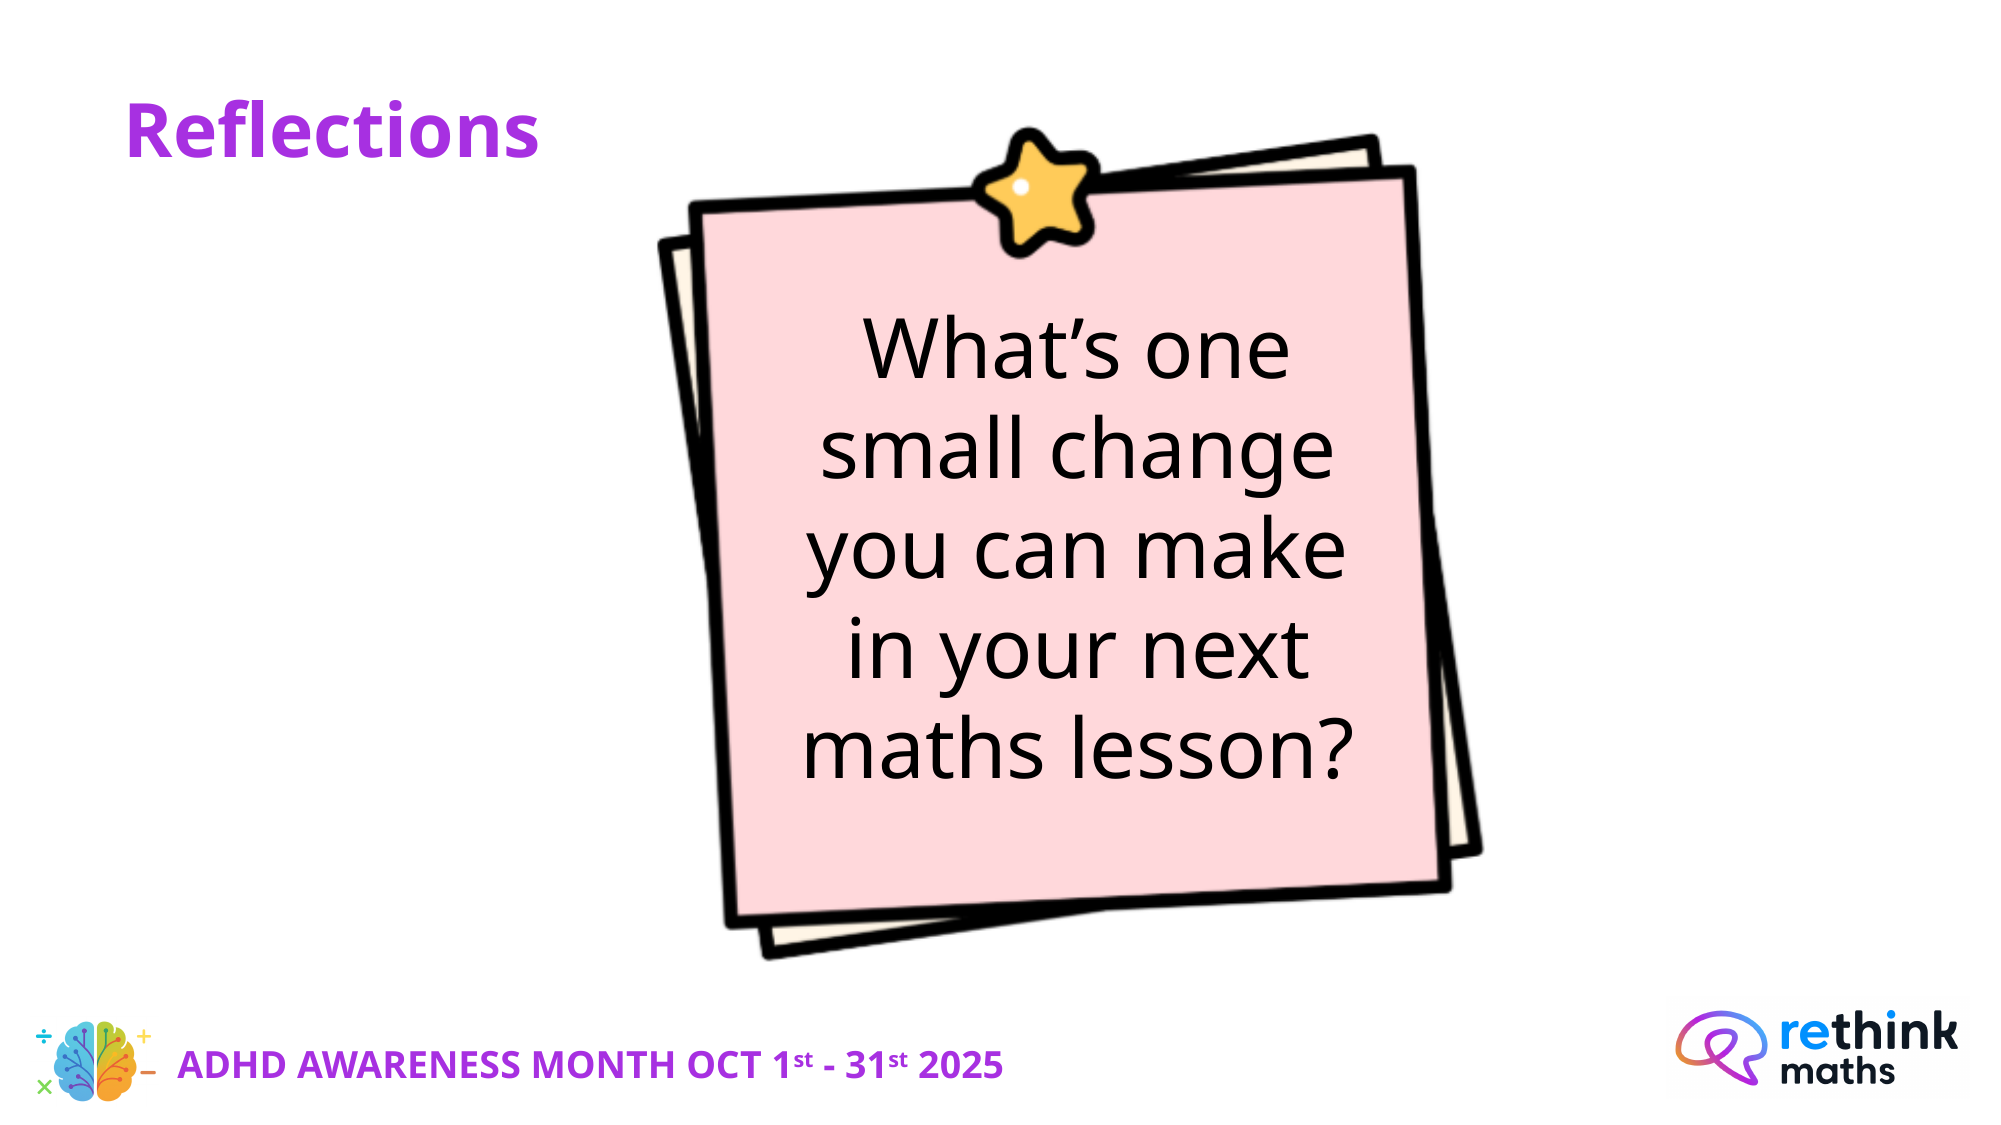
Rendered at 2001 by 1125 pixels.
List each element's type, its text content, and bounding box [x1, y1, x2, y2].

text_box ADHD AWARENESS MONTH OCT 1st - 31st 2025 [162, 1033, 1170, 1094]
text_box Reflections [108, 75, 539, 180]
picture [1665, 995, 1971, 1099]
picture [29, 1015, 160, 1108]
picture [539, 29, 1617, 1017]
